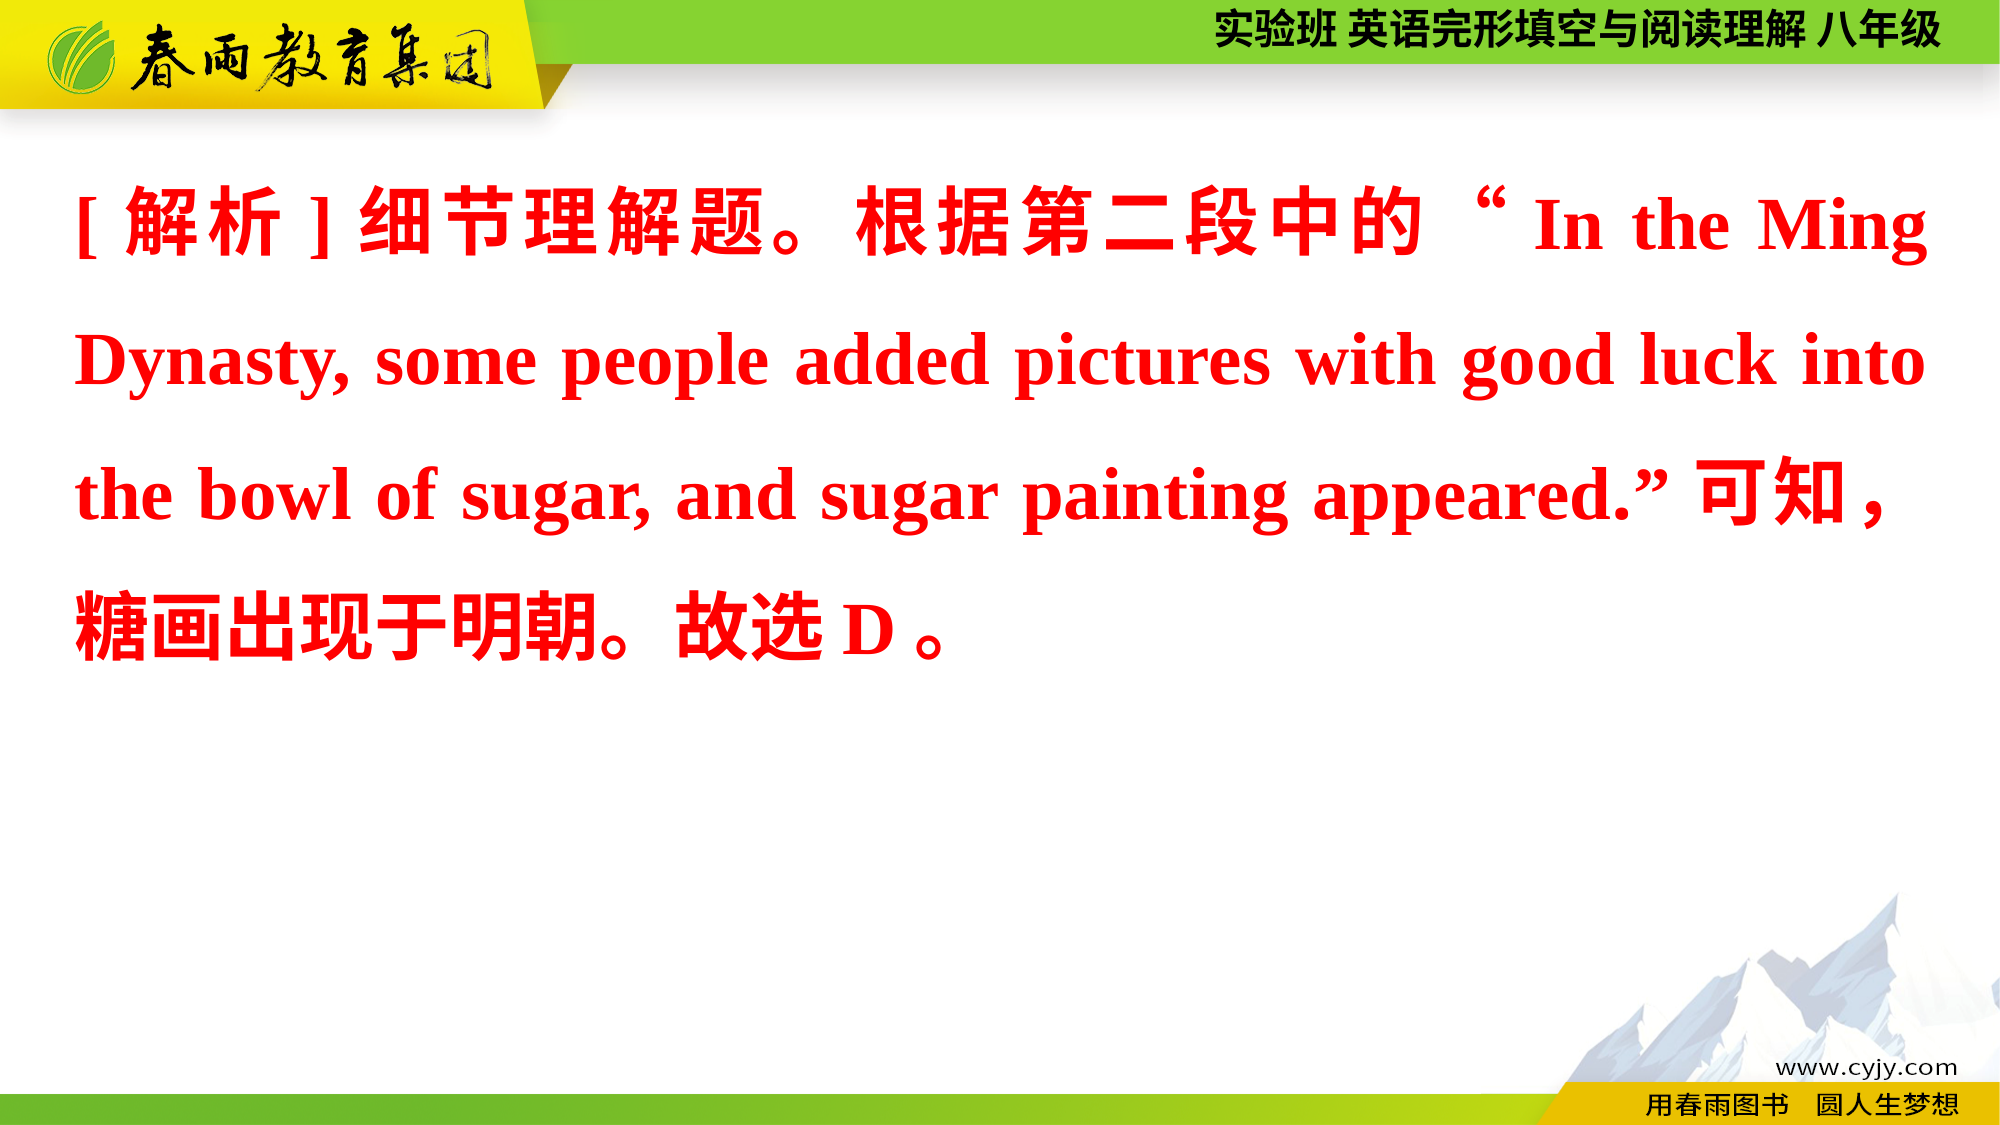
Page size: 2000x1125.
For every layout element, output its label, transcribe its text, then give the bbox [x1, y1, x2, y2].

list [解析]细节理解题。根据第二段中的“In the Ming Dynasty, some people added pictures with good luck into the bowl of sugar, and sugar painting appeared.”可知，糖画出现于明朝。故选D。 [59, 122, 1944, 683]
picture [0, 0, 2000, 1125]
